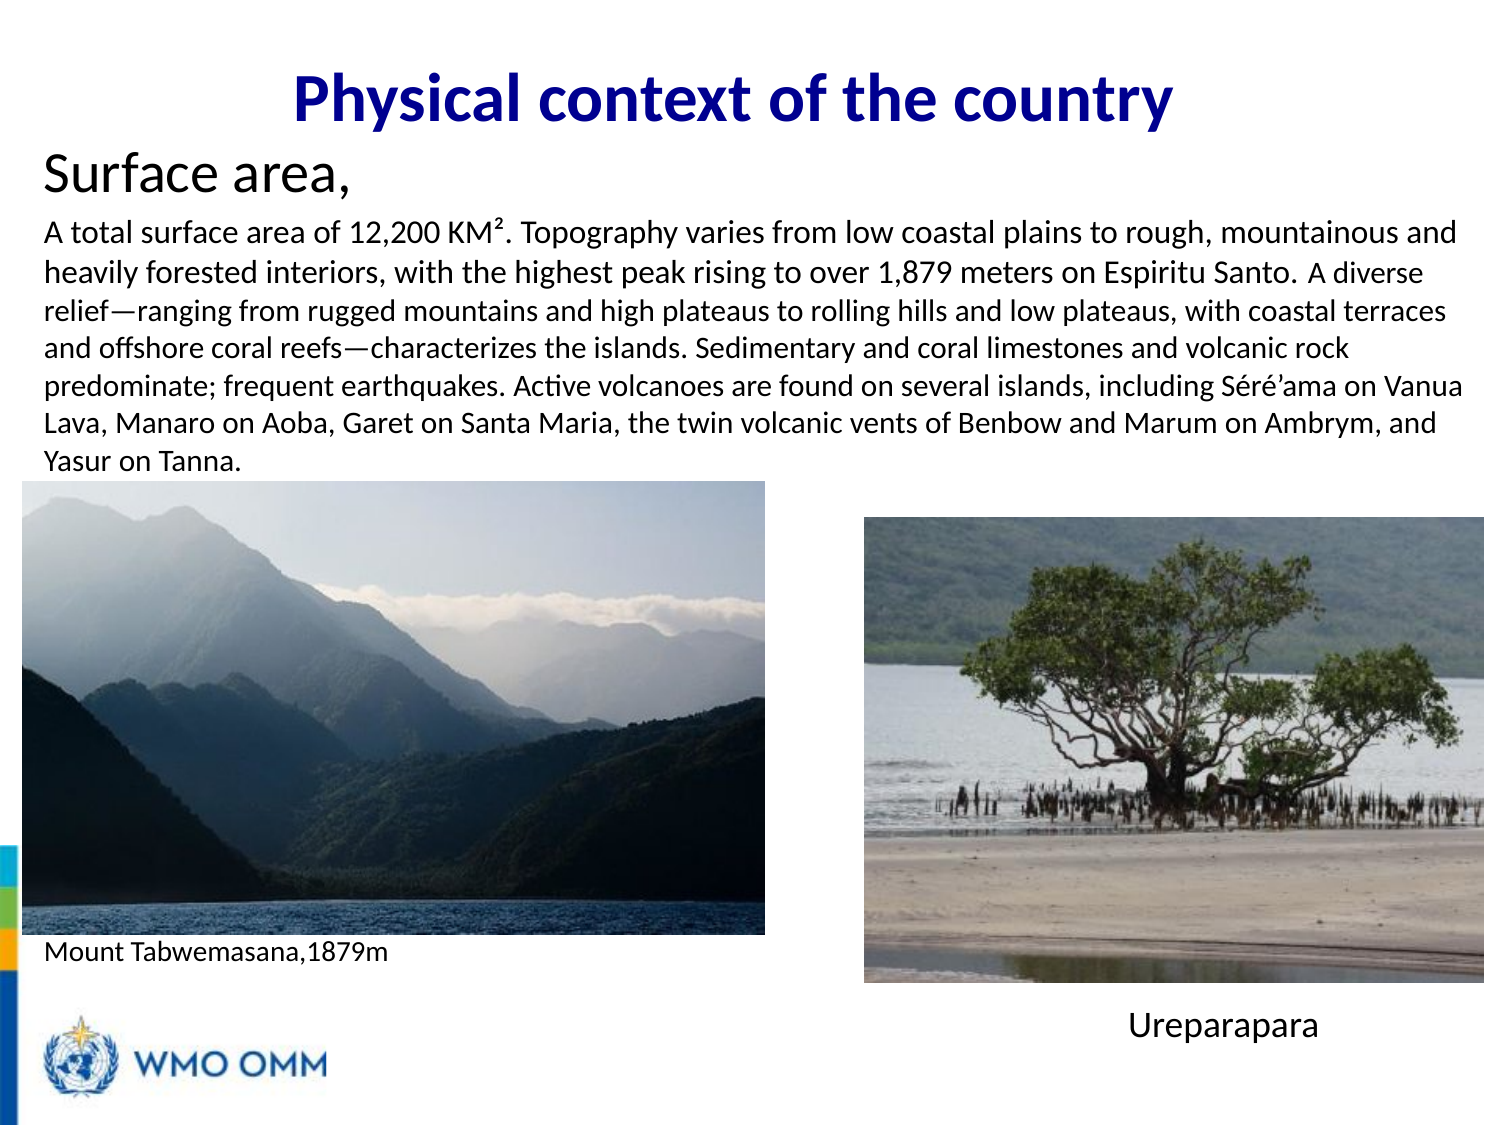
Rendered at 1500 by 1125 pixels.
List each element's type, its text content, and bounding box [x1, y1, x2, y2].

list Surface area, A total surface area of 12,200 KM². Topography varies from low coastal plains to rough, mountainous and heavily forested interiors, with the highest peak rising to over 1,879 meters on Espiritu Santo. A diverse relief—ranging from rugged mountains and high plateaus to rolling hills and low plateaus, with coastal terraces and offshore coral reefs—characterizes the islands. Sedimentary and coral limestones and volcanic rock predominate; frequent earthquakes. Active volcanoes are found on several islands, including Séré’ama on Vanua Lava, Manaro on Aoba, Garet on Santa Maria, the twin volcanic vents of Benbow and Marum on Ambrym, and Yasur on Tanna. Mount Tabwemasana,1879m [28, 126, 1500, 1125]
picture [0, 481, 765, 1125]
title Physical context of the country [75, 45, 1394, 126]
text_box Ureparapara [1113, 992, 1341, 1053]
picture [863, 517, 1484, 984]
